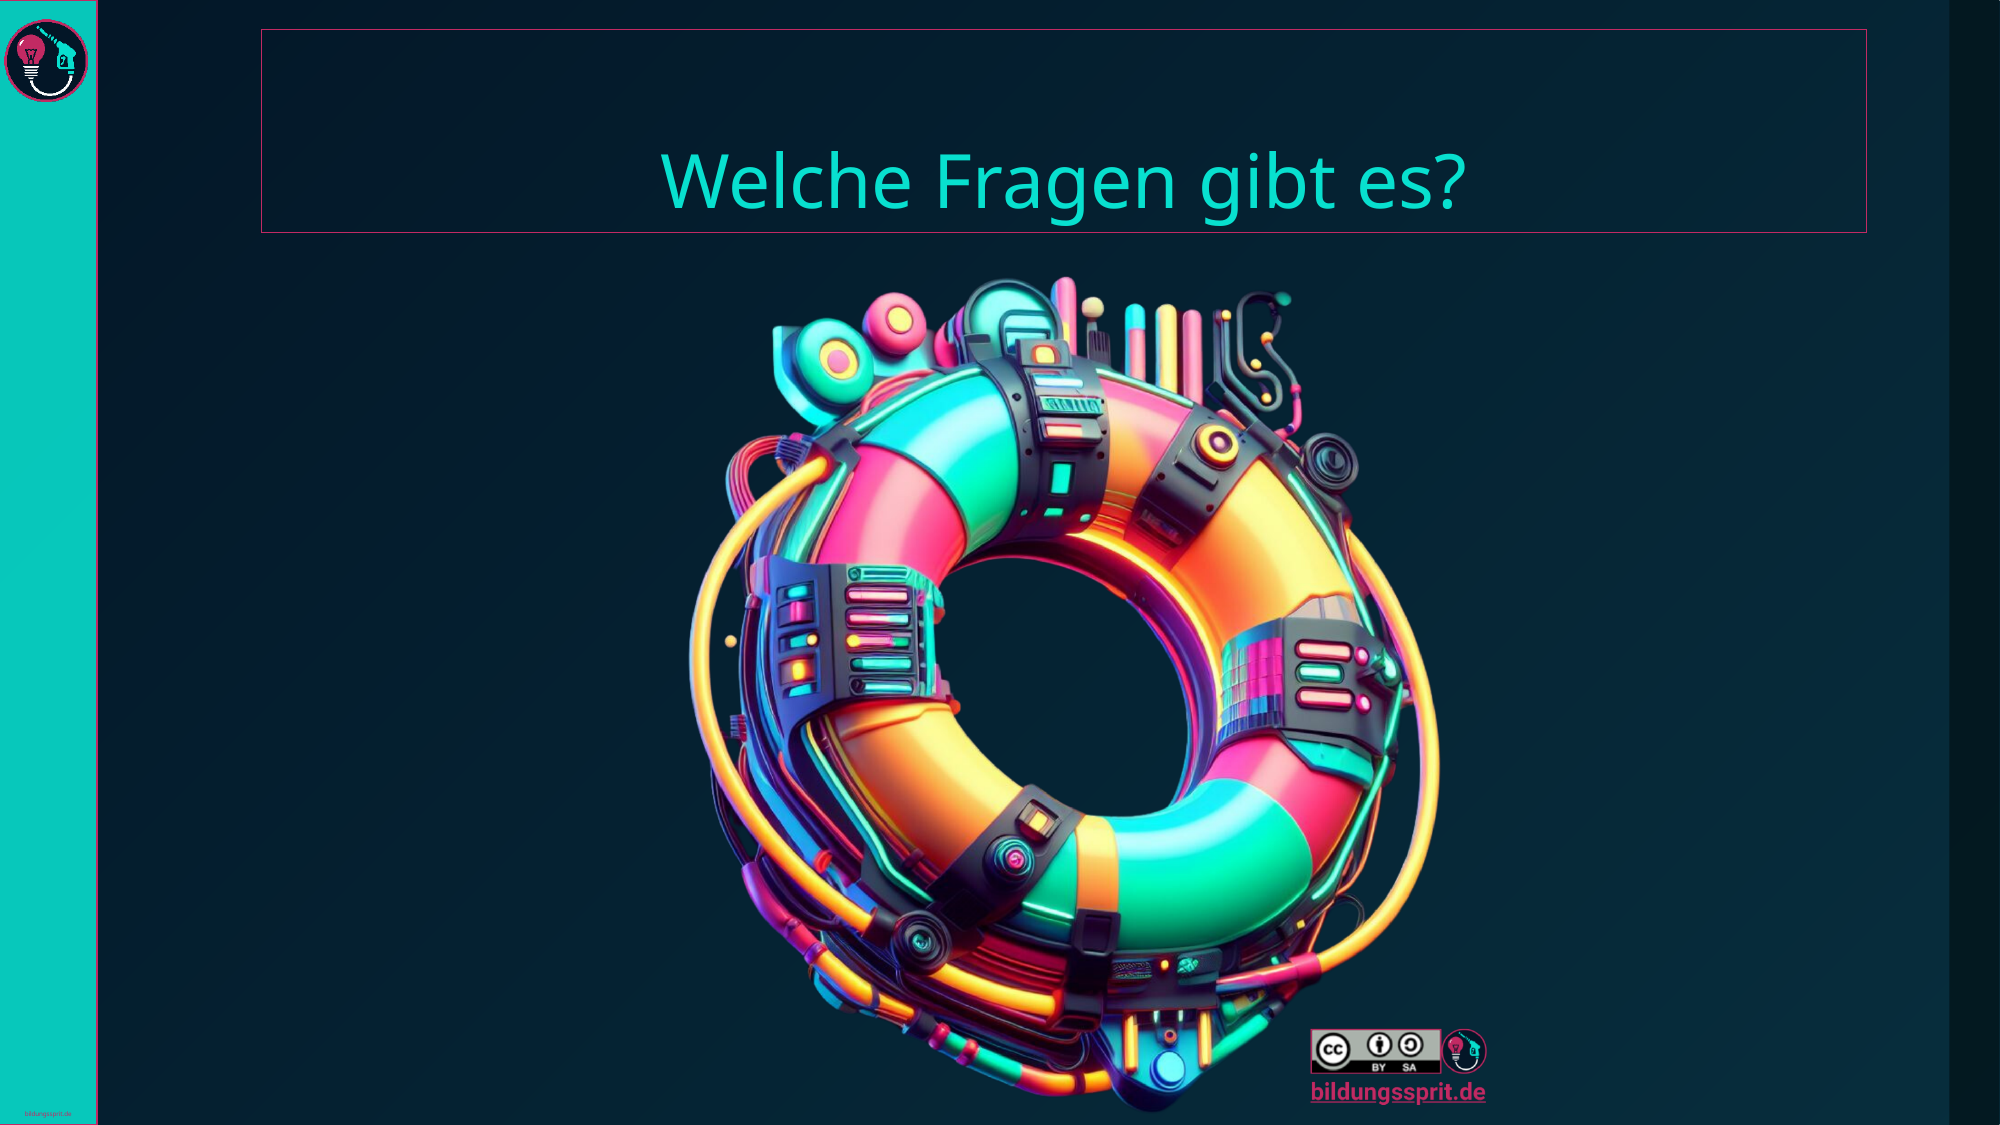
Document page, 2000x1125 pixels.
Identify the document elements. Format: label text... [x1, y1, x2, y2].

picture [4, 19, 88, 102]
title Welche Fragen gibt es? [261, 29, 1867, 233]
picture [634, 255, 1493, 1114]
